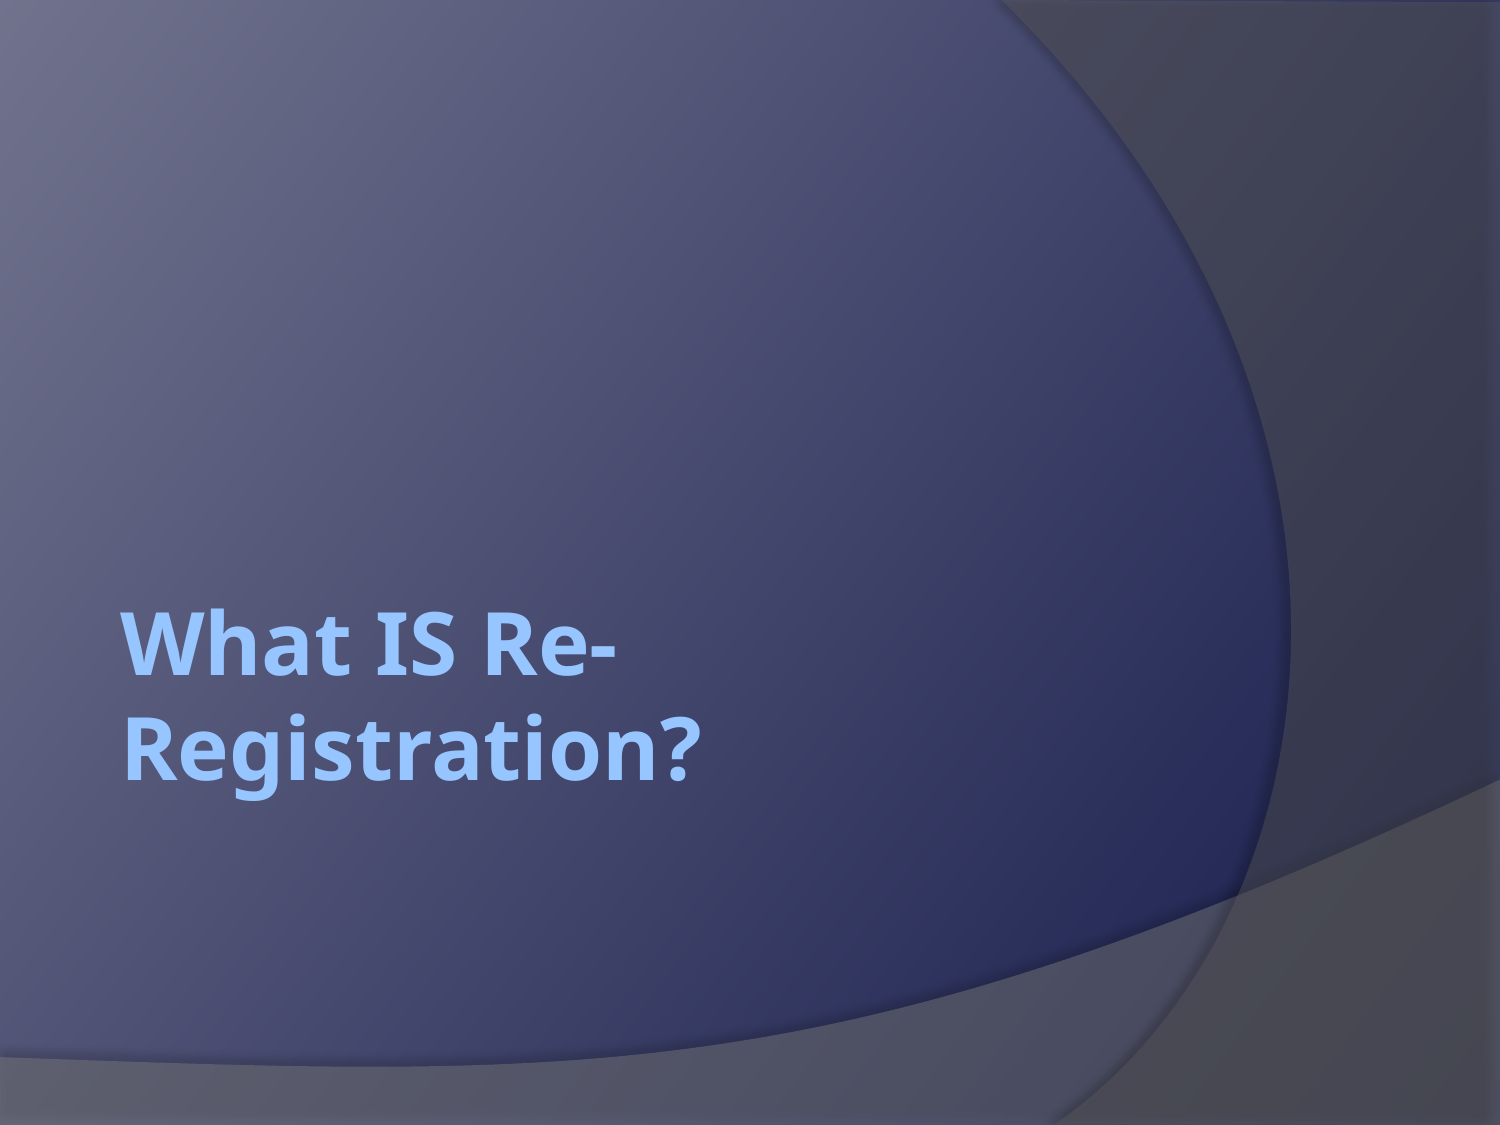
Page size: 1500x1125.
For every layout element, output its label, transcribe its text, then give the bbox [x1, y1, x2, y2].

title What IS Re-Registration? [112, 587, 1200, 888]
